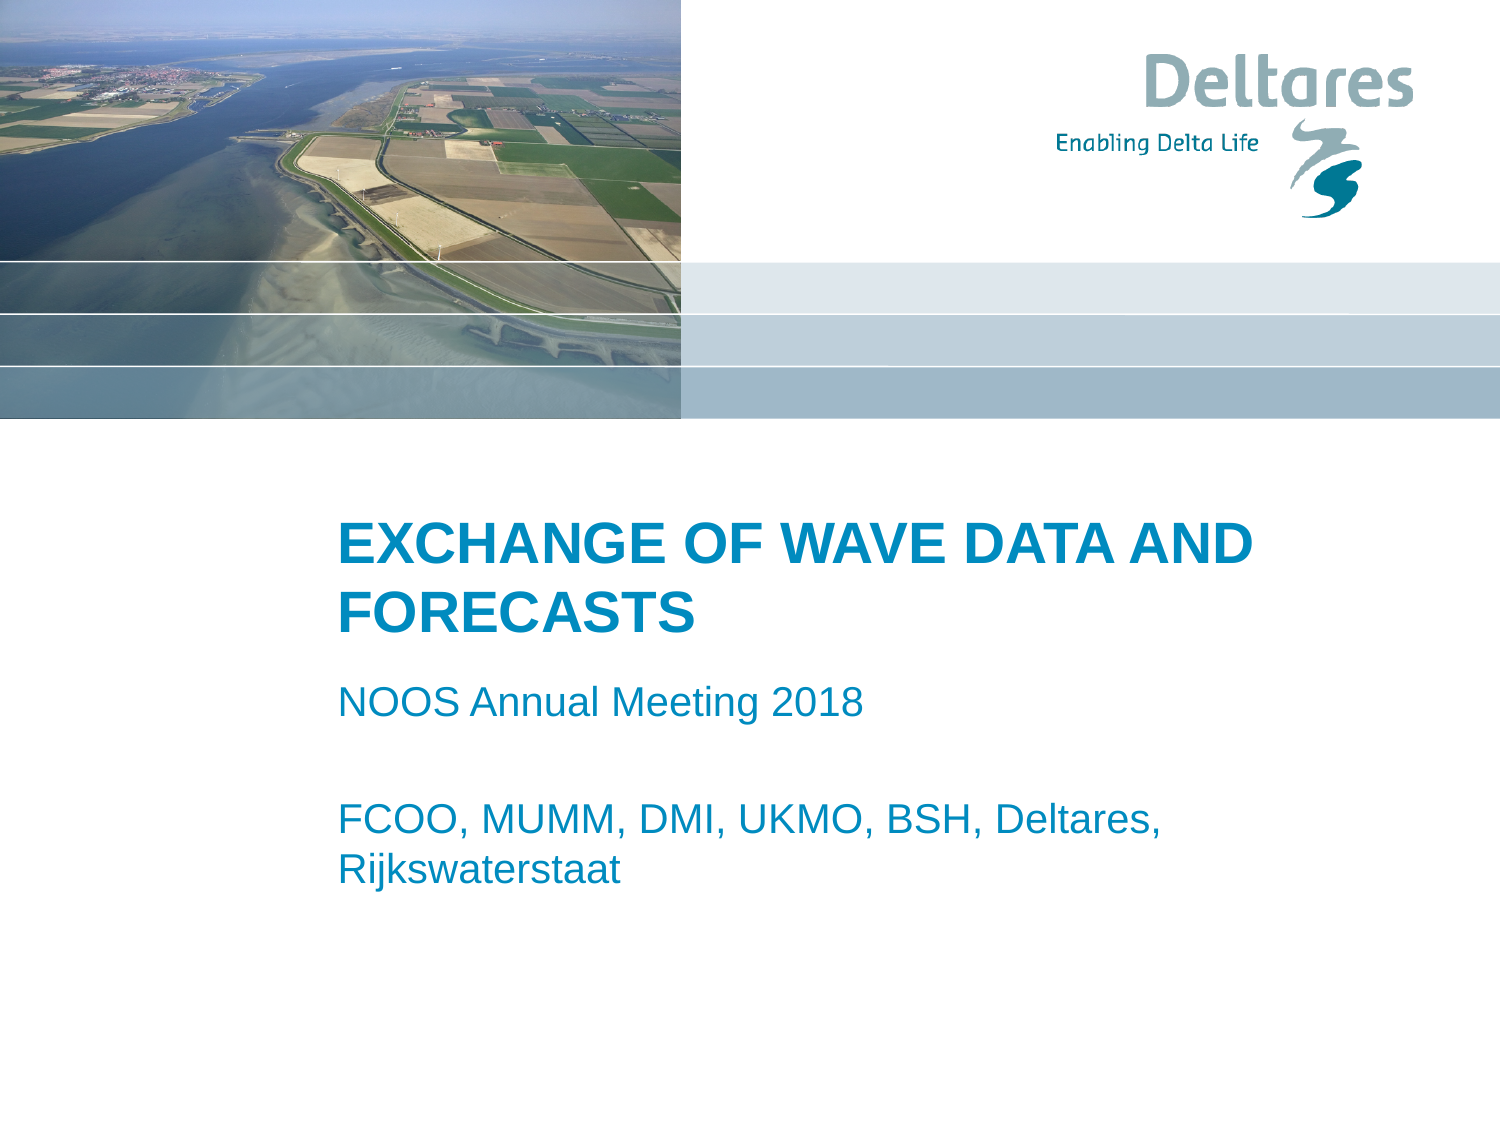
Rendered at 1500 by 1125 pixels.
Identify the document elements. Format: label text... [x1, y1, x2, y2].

picture [0, 0, 681, 261]
picture [1057, 54, 1413, 218]
subtitle NOOS Annual Meeting 2018 FCOO, MUMM, DMI, UKMO, BSH, Deltares, Rijkswaterstaat [337, 674, 1424, 863]
title EXCHANGE OF WAVE DATA AND FORECASTS [337, 504, 1424, 650]
